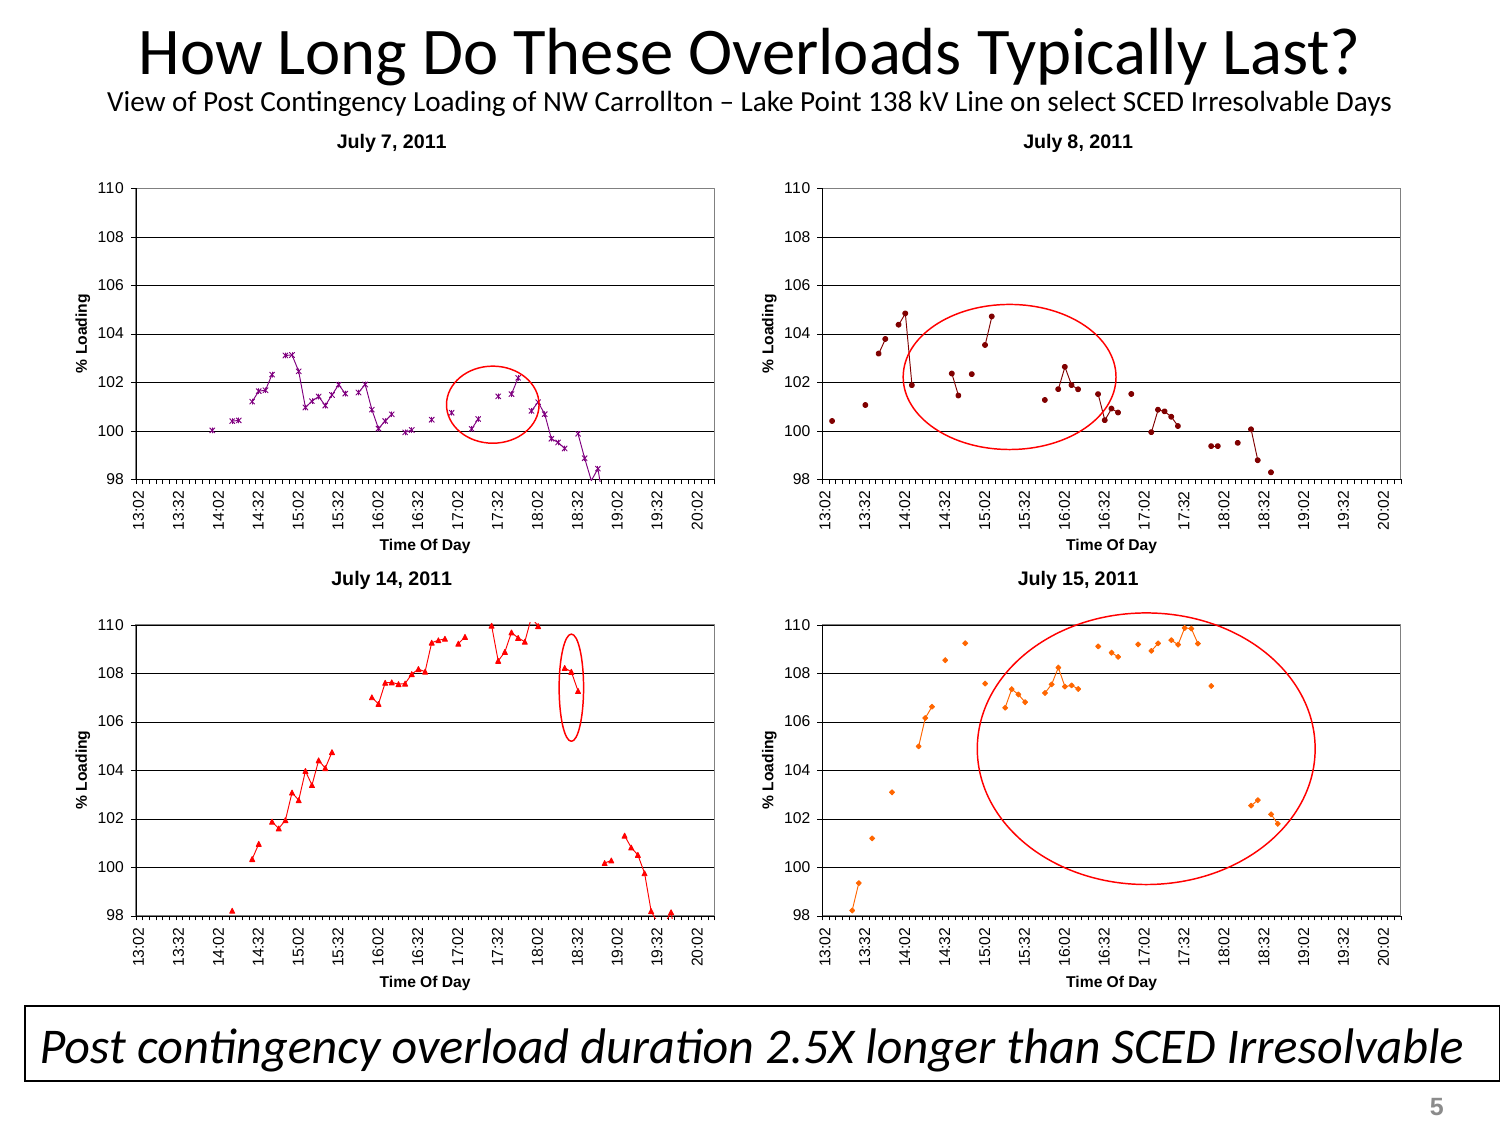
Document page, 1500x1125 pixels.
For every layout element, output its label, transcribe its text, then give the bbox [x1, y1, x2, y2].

text_box Post contingency overload duration 2.5X longer than SCED Irresolvable [24, 1006, 1500, 1081]
text_box 5 [1108, 1081, 1459, 1125]
title How Long Do These Overloads Typically Last? View of Post Contingency Loading of NW Carrollton – Lake Point 138 kV Line on select SCED Irresolvable Days [74, 24, 1426, 113]
picture [743, 113, 1413, 1008]
picture [56, 113, 727, 1008]
